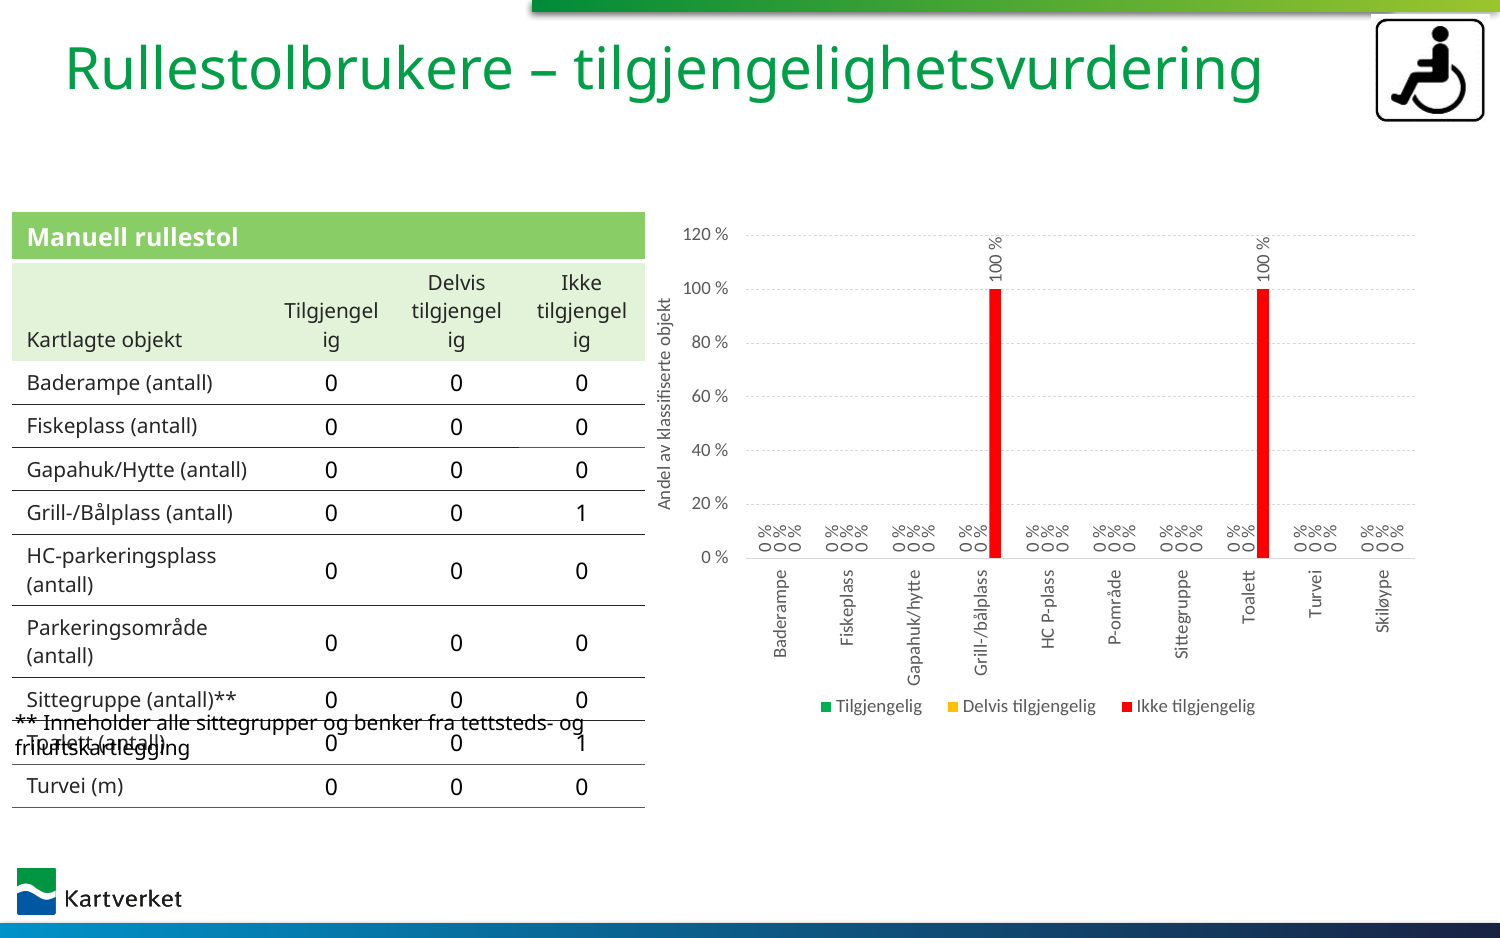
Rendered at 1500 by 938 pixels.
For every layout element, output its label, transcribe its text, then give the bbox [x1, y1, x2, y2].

table_cell 0 [269, 361, 394, 404]
table_cell Tilgjengelig [269, 263, 394, 361]
table_header Manuell rullestol [12, 212, 645, 259]
table_cell 0 [269, 405, 394, 447]
table_cell Parkeringsområde (antall) [12, 606, 269, 677]
table_cell 0 [269, 535, 394, 605]
table_cell Grill-/Bålplass (antall) [12, 491, 269, 534]
table_cell Gapahuk/Hytte (antall) [12, 448, 269, 490]
table_cell 0 [394, 606, 519, 677]
table_cell 0 [269, 768, 394, 807]
table_cell 0 [269, 606, 394, 677]
table_cell 0 [394, 405, 519, 447]
table_cell 0 [519, 606, 638, 677]
table_cell 0 [519, 535, 638, 605]
table_cell 0 [269, 448, 394, 490]
table_cell Sittegruppe (antall)** [12, 678, 269, 702]
table_cell 0 [269, 678, 394, 702]
table_cell 0 [394, 535, 519, 605]
text_box Rullestolbrukere – tilgjengelighetsvurdering [49, 12, 1372, 109]
picture [643, 218, 1427, 728]
table_cell 0 [519, 448, 638, 490]
table_cell 0 [519, 768, 645, 807]
table_cell Delvis tilgjengelig [394, 263, 519, 361]
table_cell HC-parkeringsplass (antall) [12, 535, 269, 605]
picture [1371, 13, 1491, 127]
table_cell Ikke tilgjengelig [519, 263, 638, 361]
table_cell Kartlagte objekt [12, 263, 269, 361]
table_cell 0 [269, 491, 394, 534]
table_cell 0 [394, 768, 519, 807]
table_cell 0 [394, 491, 519, 534]
table_cell Baderampe (antall) [12, 361, 269, 404]
table_cell 0 [519, 678, 638, 702]
table_cell 0 [519, 361, 638, 404]
table_cell 0 [394, 448, 519, 490]
table_cell 0 [519, 405, 638, 447]
table_cell 1 [519, 491, 638, 534]
table_cell 0 [394, 361, 519, 404]
table_cell Turvei (m) [12, 768, 269, 807]
table_cell Fiskeplass (antall) [12, 405, 269, 447]
table_cell 0 [394, 678, 519, 702]
text_box ** Inneholder alle sittegrupper og benker fra tettsteds- og friluftskartlegging [0, 702, 745, 768]
